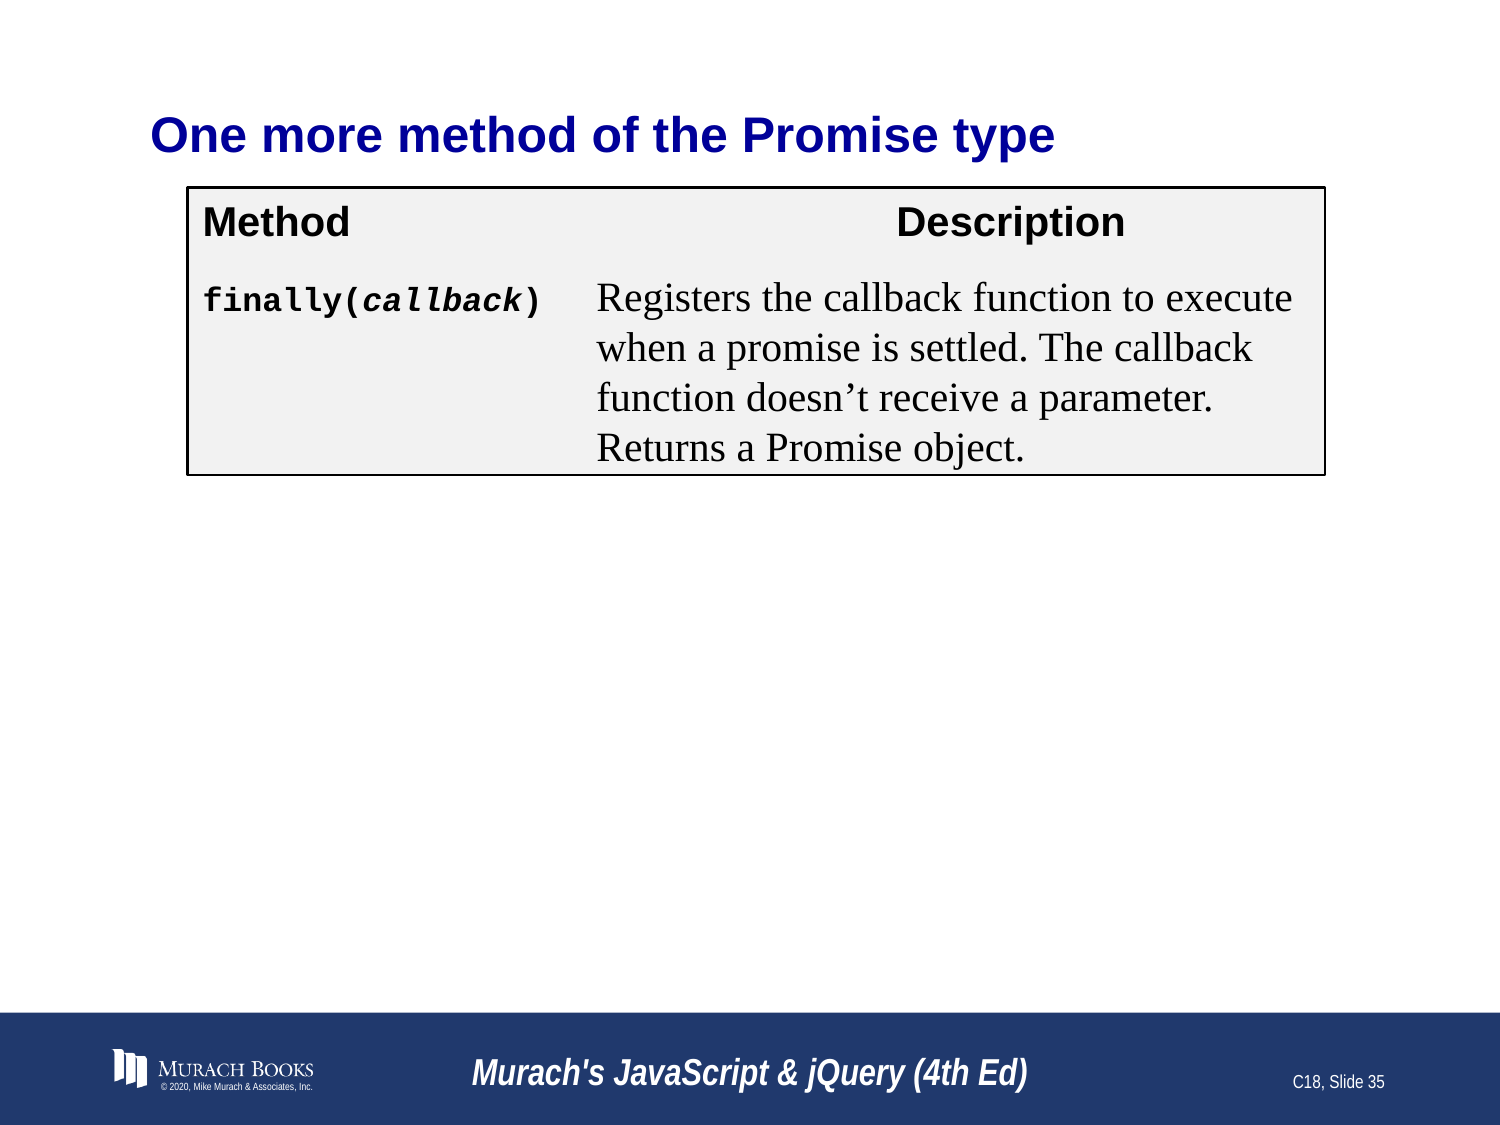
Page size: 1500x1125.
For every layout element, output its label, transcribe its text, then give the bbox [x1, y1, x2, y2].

footer © 2020, Mike Murach & Associates, Inc. [12, 1025, 463, 1100]
slide_number C18, Slide 35 [1087, 1025, 1400, 1100]
slide_number Murach's JavaScript & jQuery (4th Ed) [463, 1025, 1050, 1100]
title One more method of the Promise type [150, 102, 1350, 164]
list Method Description finally(callback) Registers the callback function to execute when a promise is settled. The callback function doesn’t receive a parameter. Returns a Promise object. [185, 185, 1328, 478]
